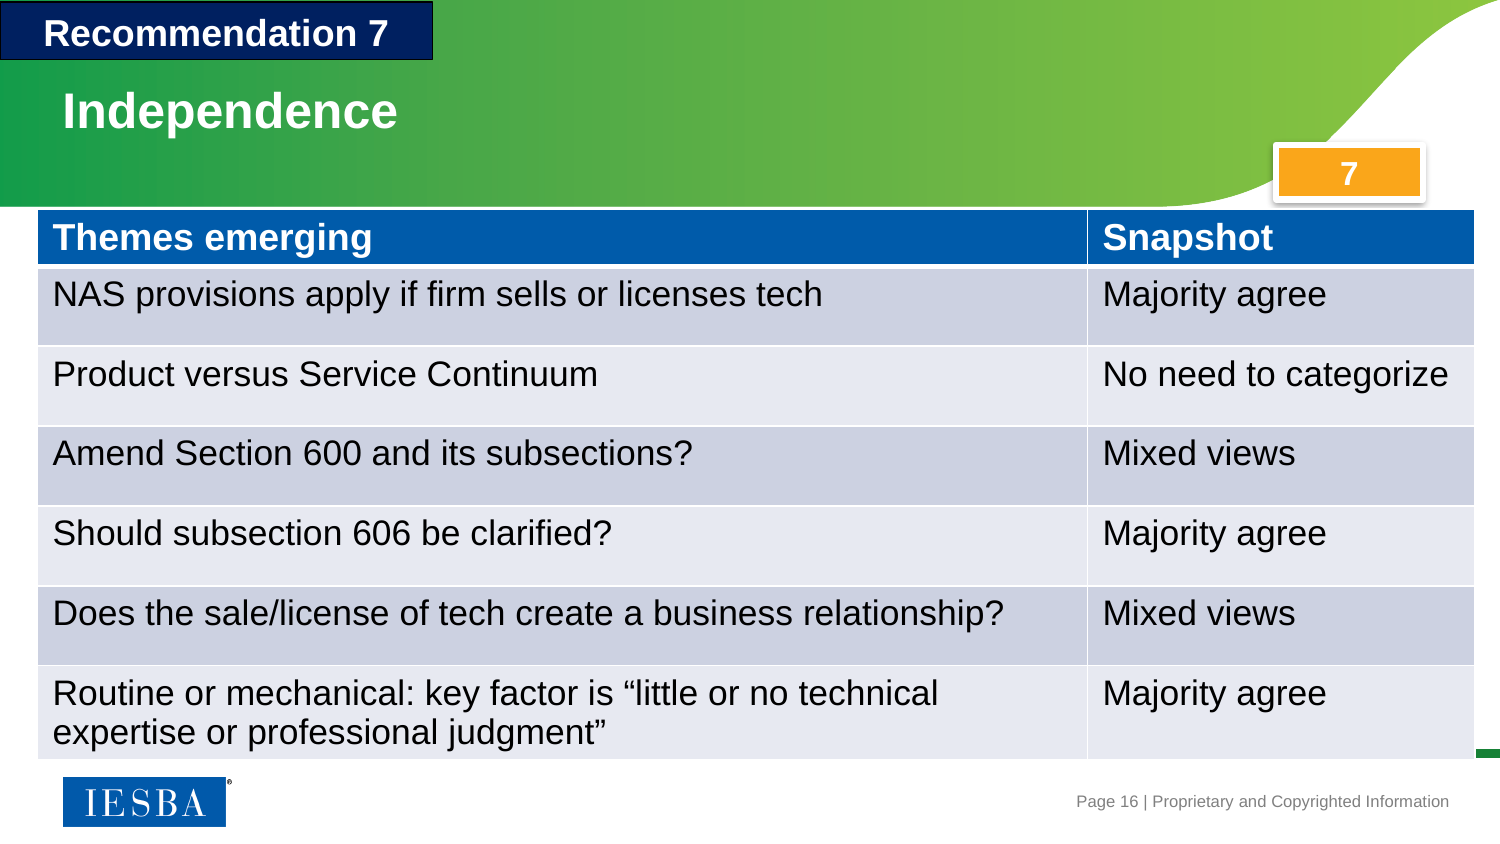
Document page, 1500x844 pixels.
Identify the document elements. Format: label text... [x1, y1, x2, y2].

table_cell Product versus Service Continuum [38, 347, 1087, 425]
text_box 7 [1273, 142, 1426, 203]
text_box Recommendation 7 [0, 1, 433, 60]
title Independence [62, 75, 1300, 142]
table_cell Routine or mechanical: key factor is “little or no technical expertise or professional judgment” [38, 666, 1087, 759]
table_cell Majority agree [1088, 507, 1474, 585]
table_header Snapshot [1088, 210, 1474, 264]
table_cell Amend Section 600 and its subsections? [38, 427, 1087, 505]
table_header Themes emerging [38, 210, 1087, 264]
table_cell Should subsection 606 be clarified? [38, 507, 1087, 585]
table_cell No need to categorize [1088, 347, 1474, 425]
table_cell Mixed views [1088, 427, 1474, 505]
table_cell NAS provisions apply if firm sells or licenses tech [38, 269, 1087, 345]
table_cell Majority agree [1088, 269, 1474, 345]
table_cell Mixed views [1088, 587, 1474, 665]
table_cell Majority agree [1088, 666, 1474, 759]
picture [0, 0, 1500, 207]
picture [63, 777, 232, 827]
table_cell Does the sale/license of tech create a business relationship? [38, 587, 1087, 665]
